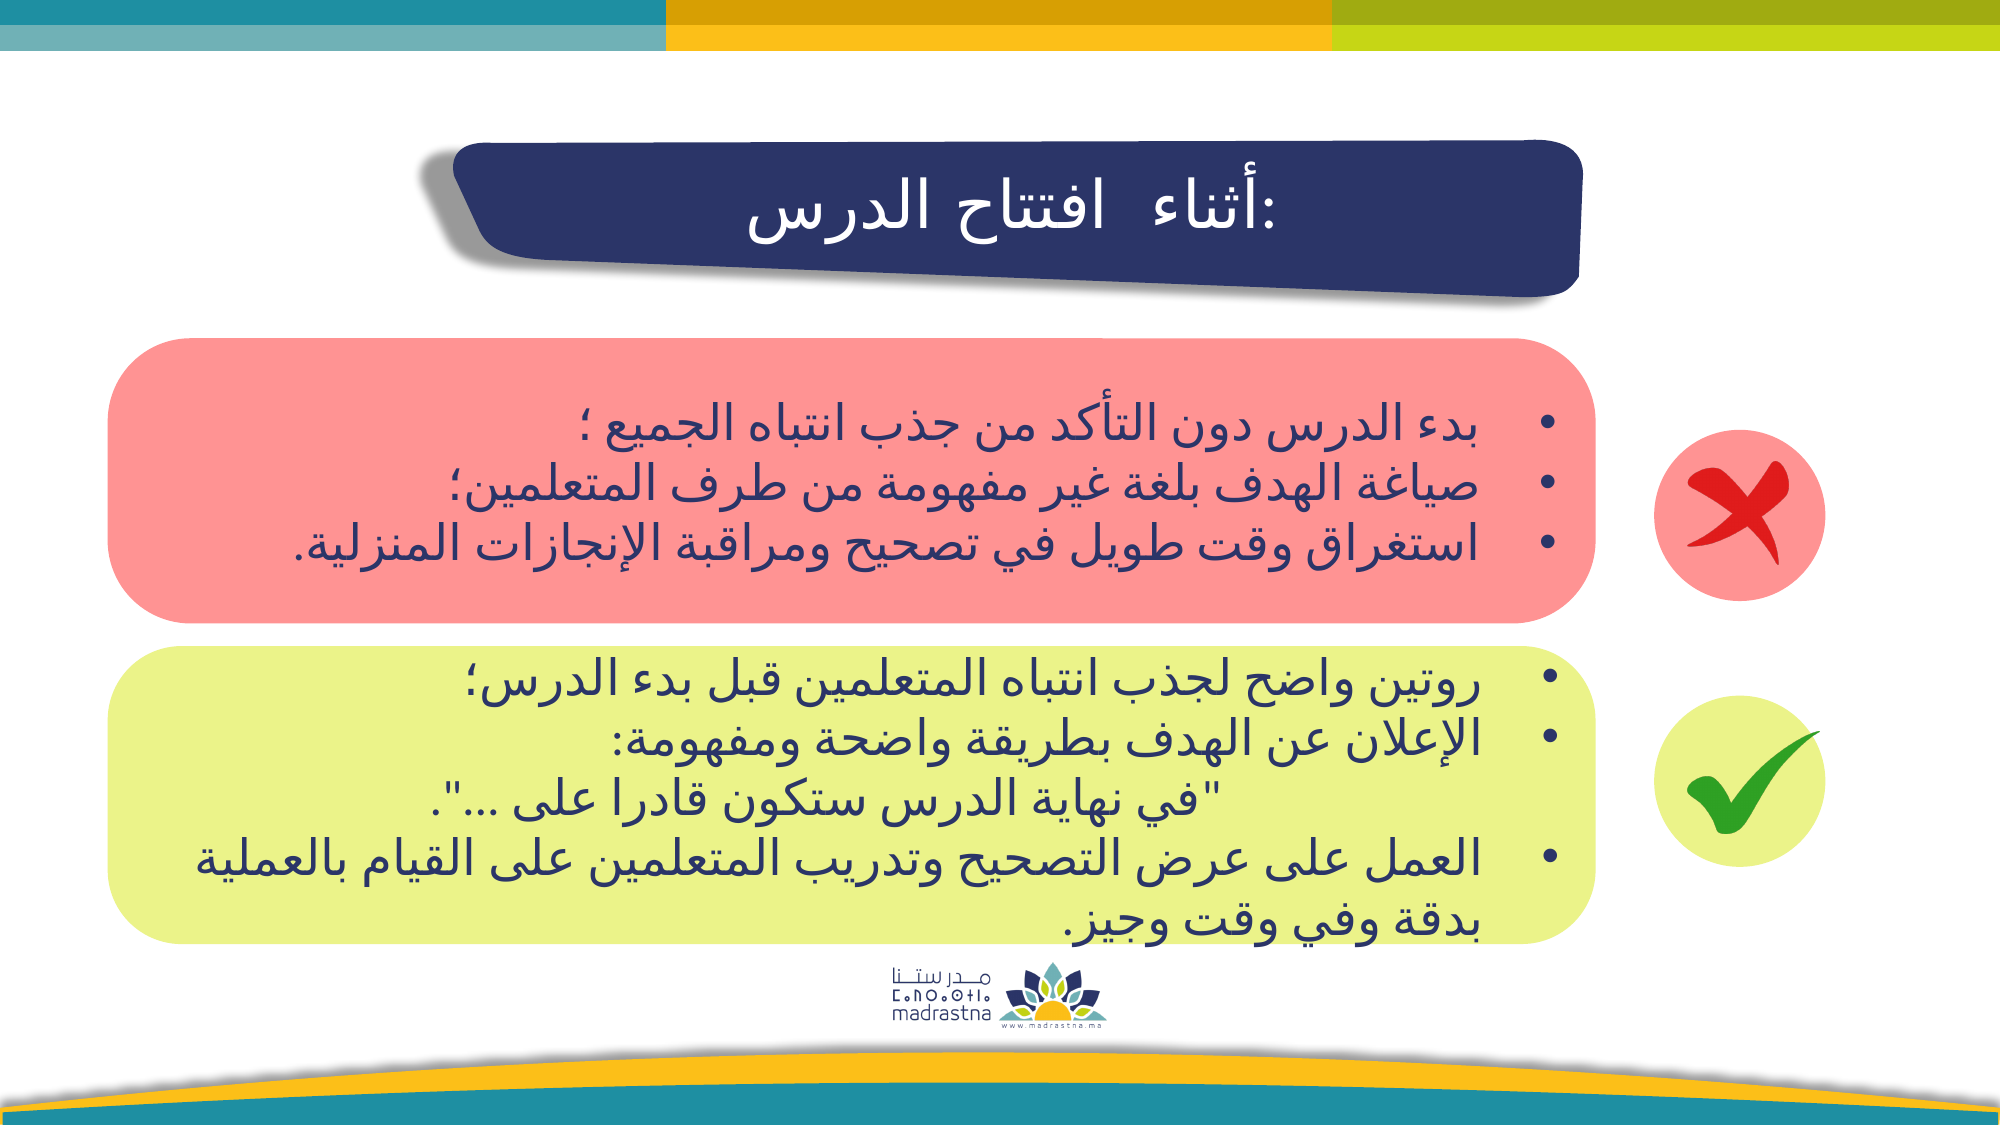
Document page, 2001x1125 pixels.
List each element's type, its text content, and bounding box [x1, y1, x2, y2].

text_box بدء الدرس دون التأكد من جذب انتباه الجميع ؛ صياغة الهدف بلغة غير مفهومة من طرف المتعلمين؛ استغراق وقت طويل في تصحيح ومراقبة الإنجازات المنزلية. [106, 337, 1597, 625]
picture [893, 962, 1107, 1028]
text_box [447, 100, 1591, 296]
picture [1687, 731, 1820, 834]
text_box [1820, 748, 1827, 814]
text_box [0, 1052, 2000, 1125]
text_box روتين واضح لجذب انتباه المتعلمين قبل بدء الدرس؛ الإعلان عن الهدف بطريقة واضحة ومفهومة: "في نهاية الدرس ستكون قادرا على ...". العمل على عرض التصحيح وتدريب المتعلمين على القيام بالعملية بدقة وفي وقت وجيز. [106, 645, 1597, 946]
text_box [0, 0, 2000, 52]
text_box [1653, 428, 1827, 603]
text_box [1653, 694, 1811, 868]
picture [1687, 461, 1789, 565]
